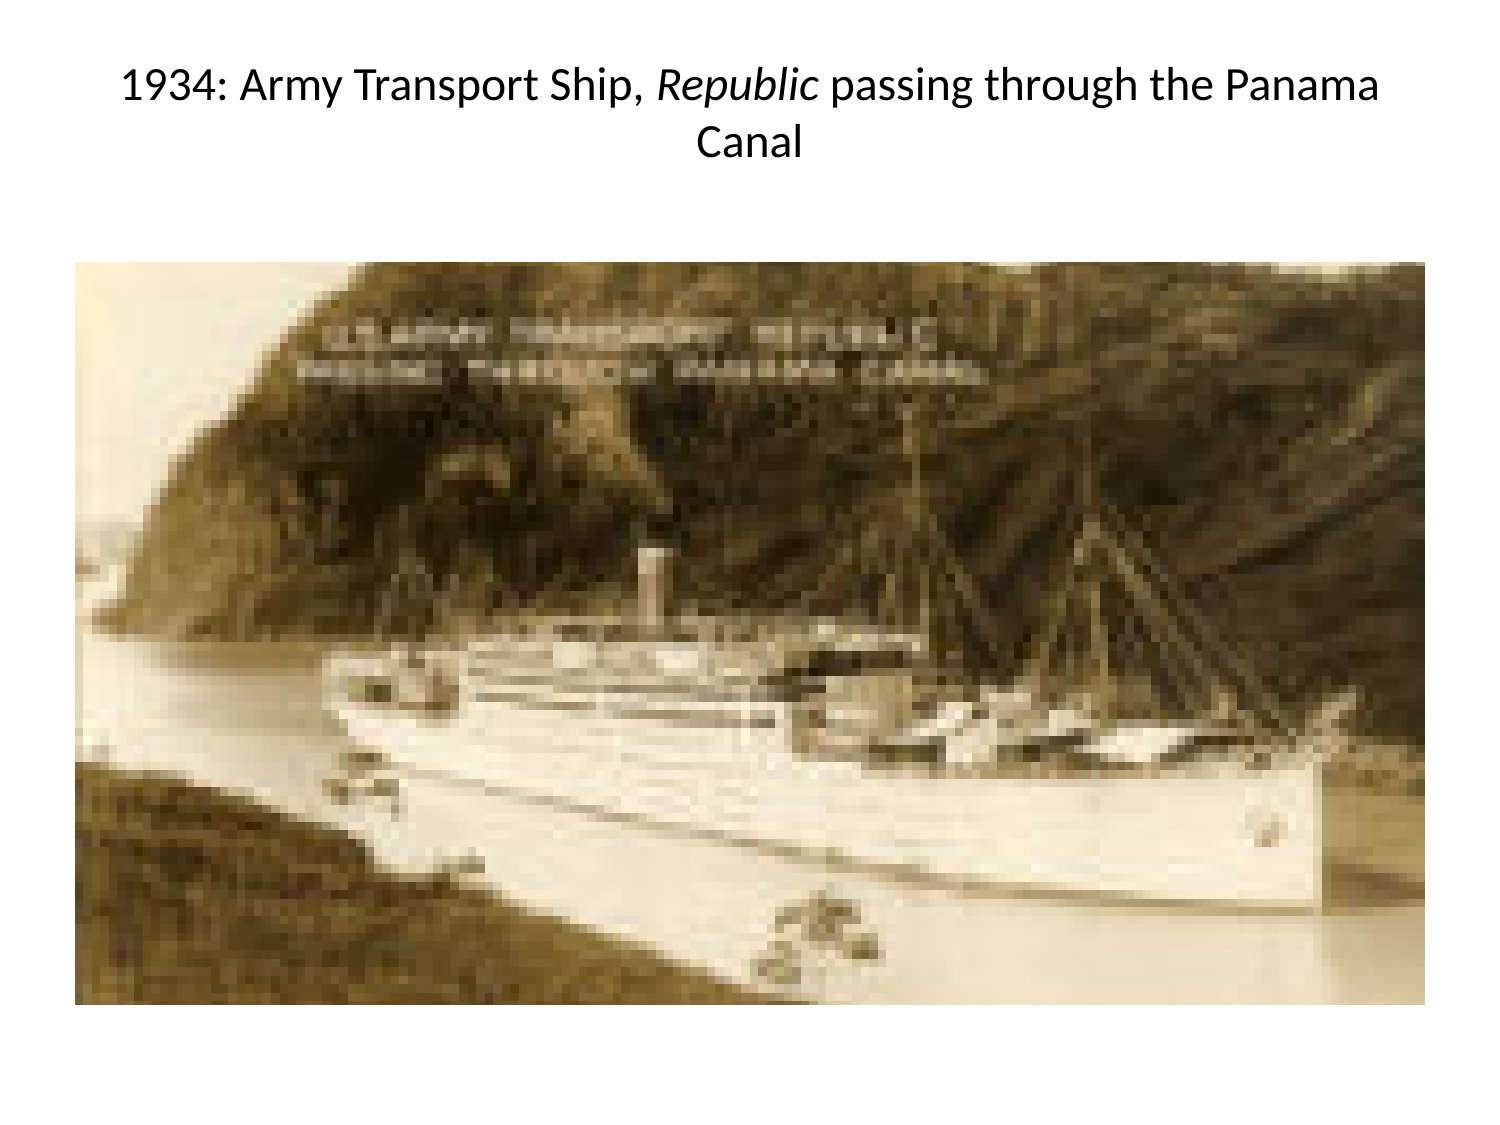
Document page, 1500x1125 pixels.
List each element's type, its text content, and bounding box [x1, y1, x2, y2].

title 1934: Army Transport Ship, Republic passing through the Panama Canal [75, 45, 1425, 233]
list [74, 262, 1426, 1006]
